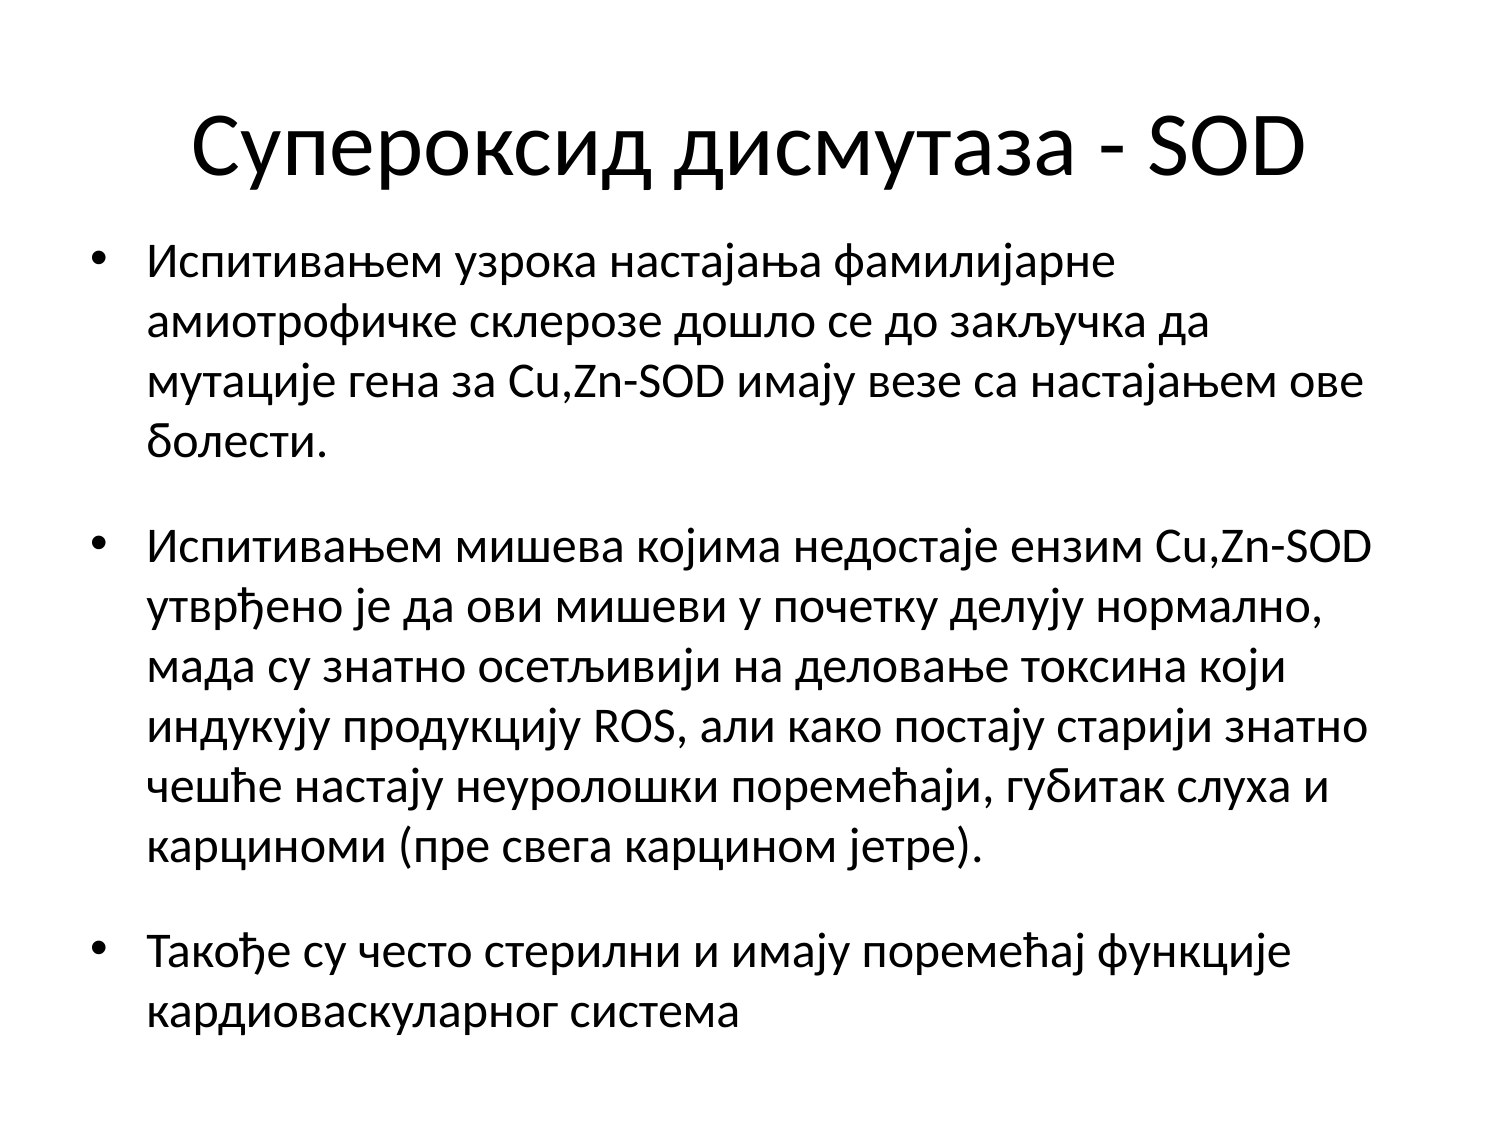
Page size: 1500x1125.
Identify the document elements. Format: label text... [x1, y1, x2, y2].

title Супероксид дисмутаза - SOD [75, 45, 1425, 233]
list Испитивањем узрока настајања фамилијарне амиотрофичке склерозе дошло се до закључка да мутације гена за Cu,Zn-SOD имају везе са настајањем ове болести. Испитивањем мишева којима недостаје ензим Cu,Zn-SOD утврђено је да ови мишеви у почетку делују нормално, мада су знатно осетљивији на деловање токсина који индукују продукцију ROS, али како постају старији знатно чешће настају неуролошки поремећаји, губитак слуха и карциноми (пре свега карцином јетре). Такође су често стерилни и имају поремећај функције кардиоваскуларног система [75, 233, 1425, 1094]
